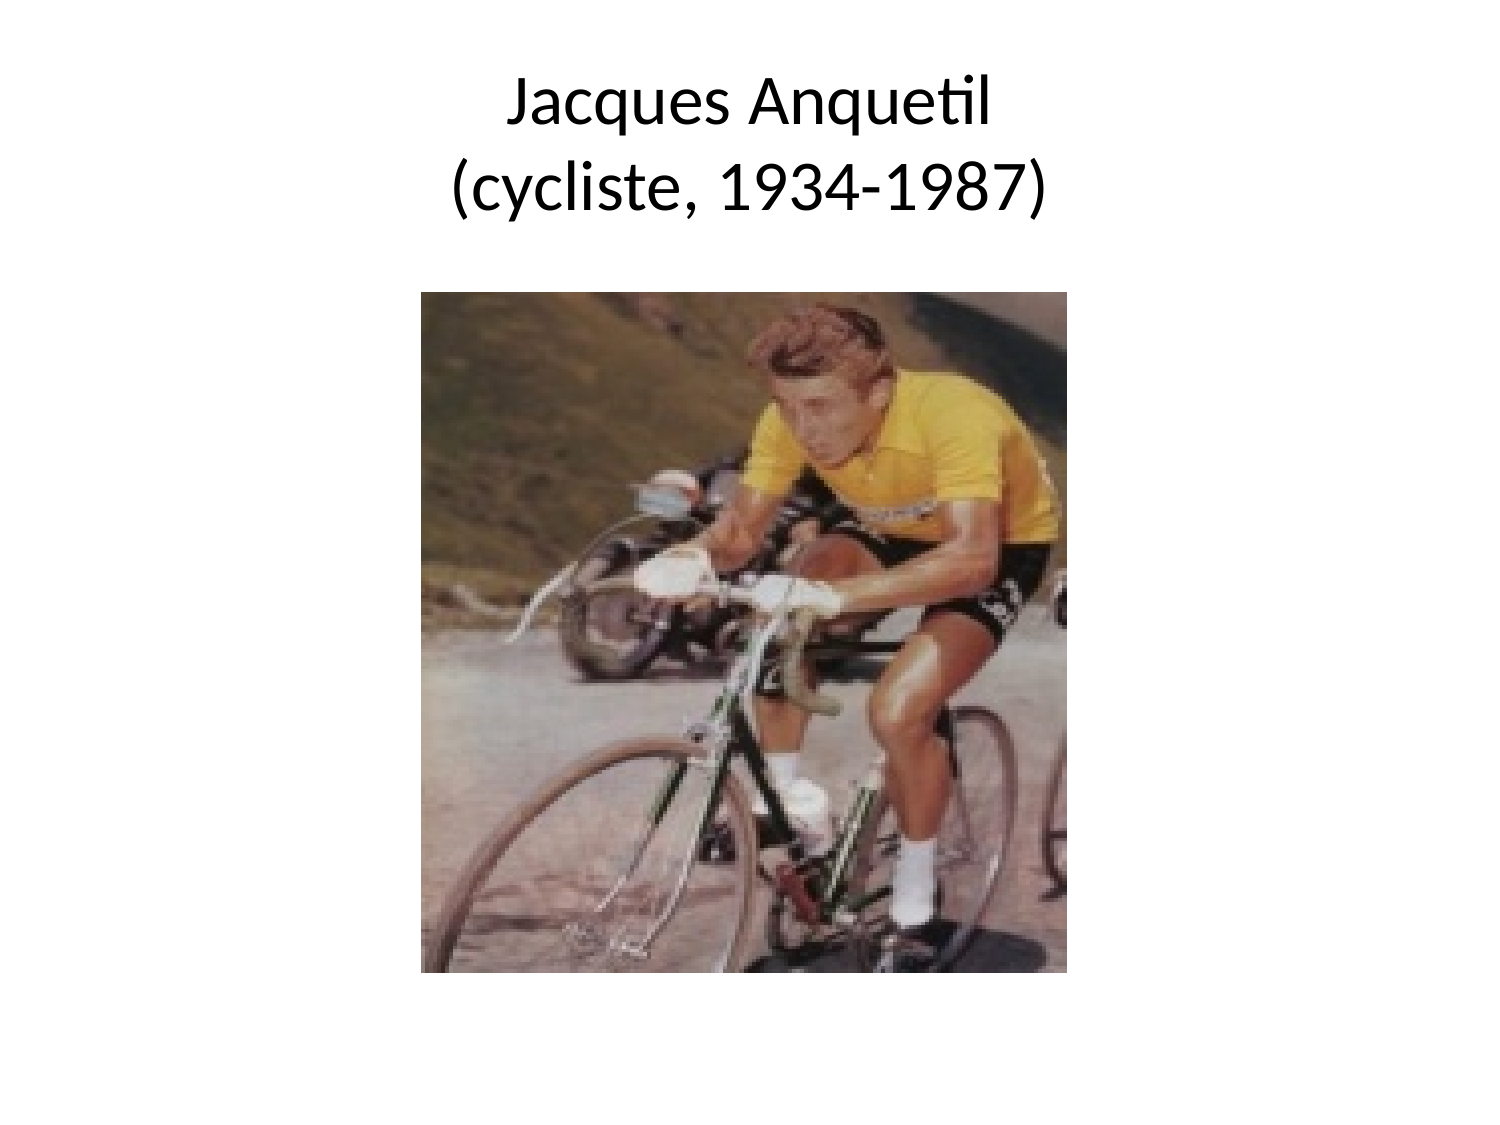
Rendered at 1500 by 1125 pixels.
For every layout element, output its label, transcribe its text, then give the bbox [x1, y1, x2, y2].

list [421, 292, 1067, 973]
title Jacques Anquetil (cycliste, 1934-1987) [75, 45, 1425, 233]
